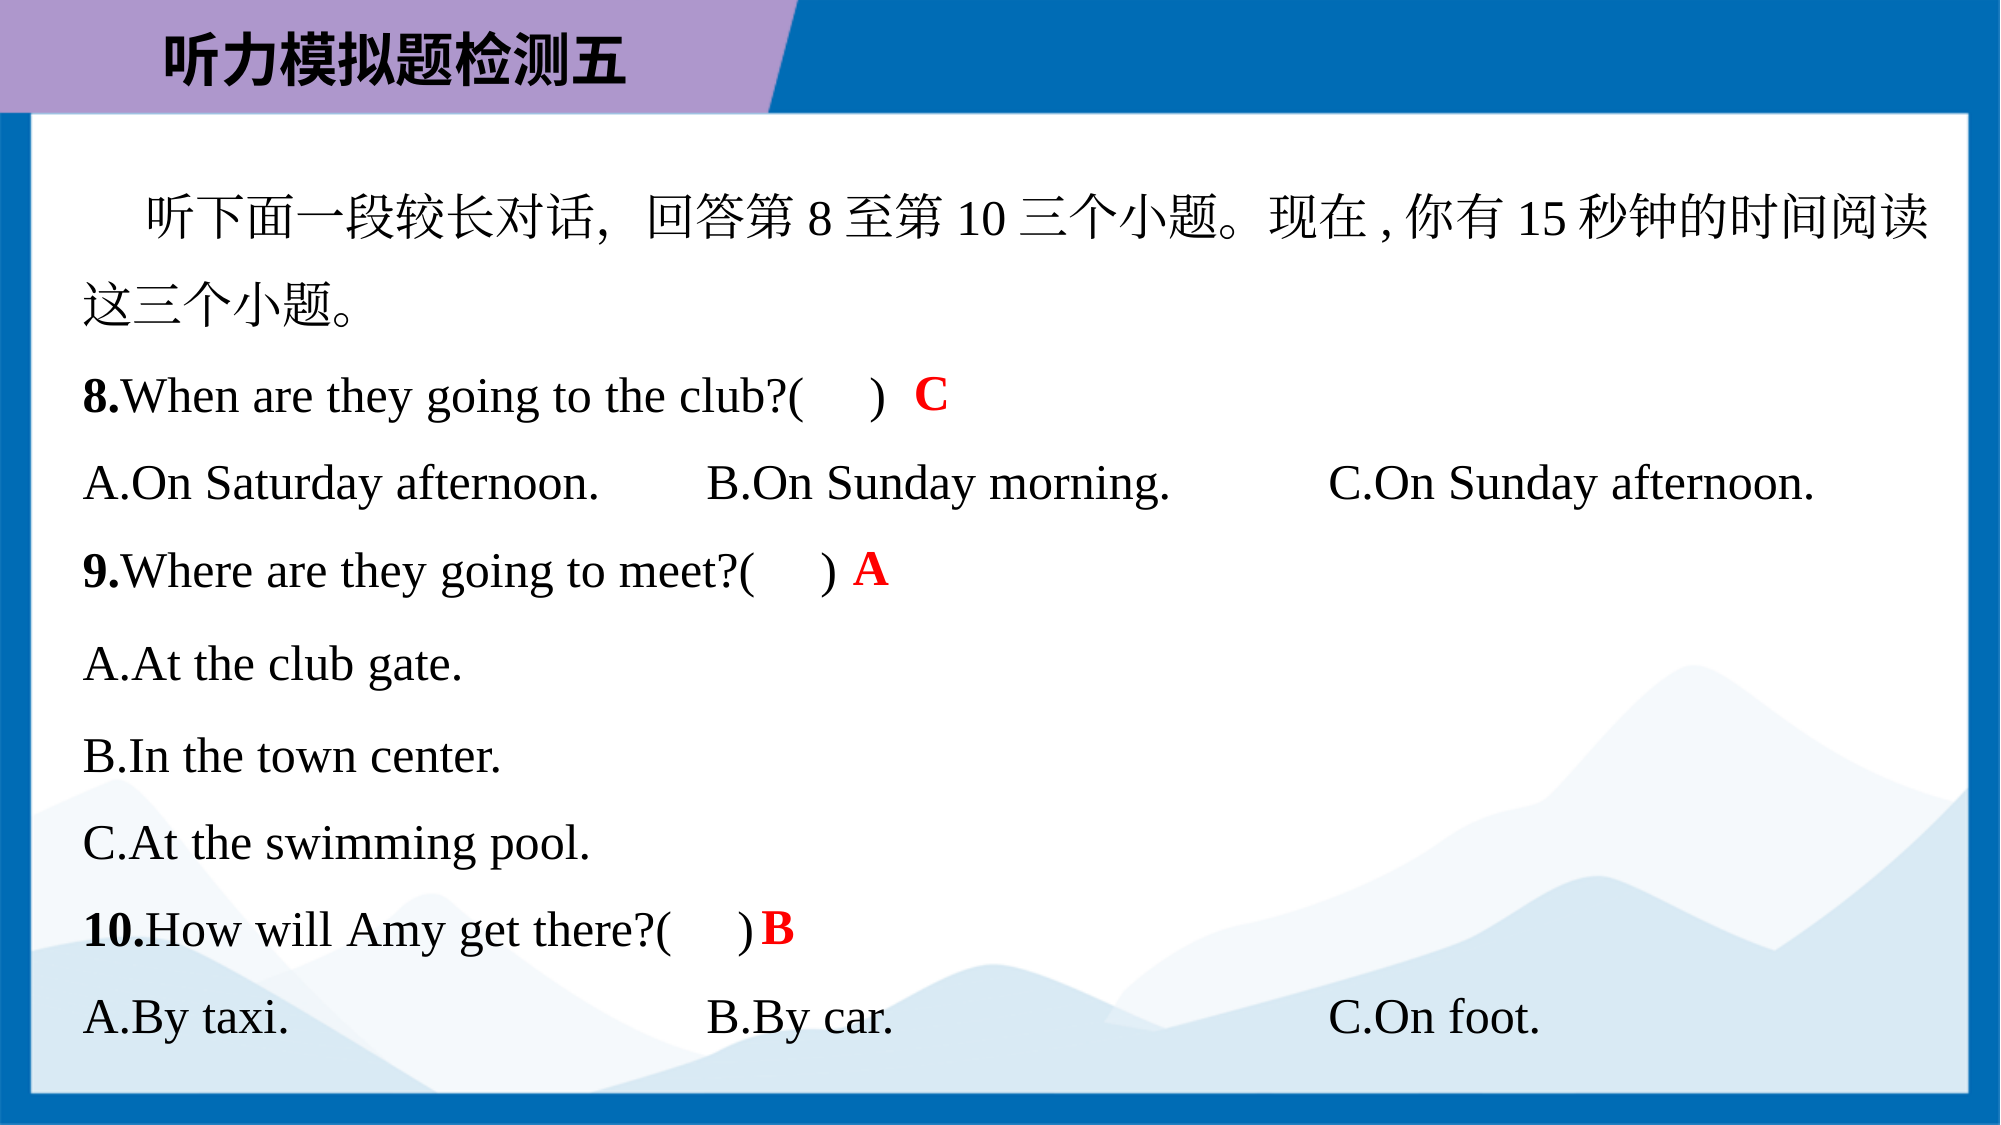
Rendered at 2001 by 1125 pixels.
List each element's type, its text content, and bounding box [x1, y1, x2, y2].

text_box B [743, 866, 813, 946]
text_box C [895, 332, 969, 412]
text_box 8.When are they going to the club?( ) [82, 334, 1917, 413]
text_box A.By taxi. B.By car. C.On foot. [82, 956, 1917, 1034]
text_box 9.Where are they going to meet?( ) [82, 509, 1917, 588]
picture [0, 0, 2000, 1125]
text_box A.On Saturday afternoon. B.On Sunday morning. C.On Sunday afternoon. [82, 422, 1917, 501]
text_box 听下面一段较长对话，回答第8至第10三个小题。现在,你有15秒钟的时间阅读 这三个小题。 [82, 153, 1917, 324]
text_box A [834, 508, 907, 587]
text_box A.At the club gate. B.In the town center. C.At the swimming pool. [82, 598, 1917, 860]
text_box 10.How will Amy get there?( ) [82, 868, 1917, 947]
